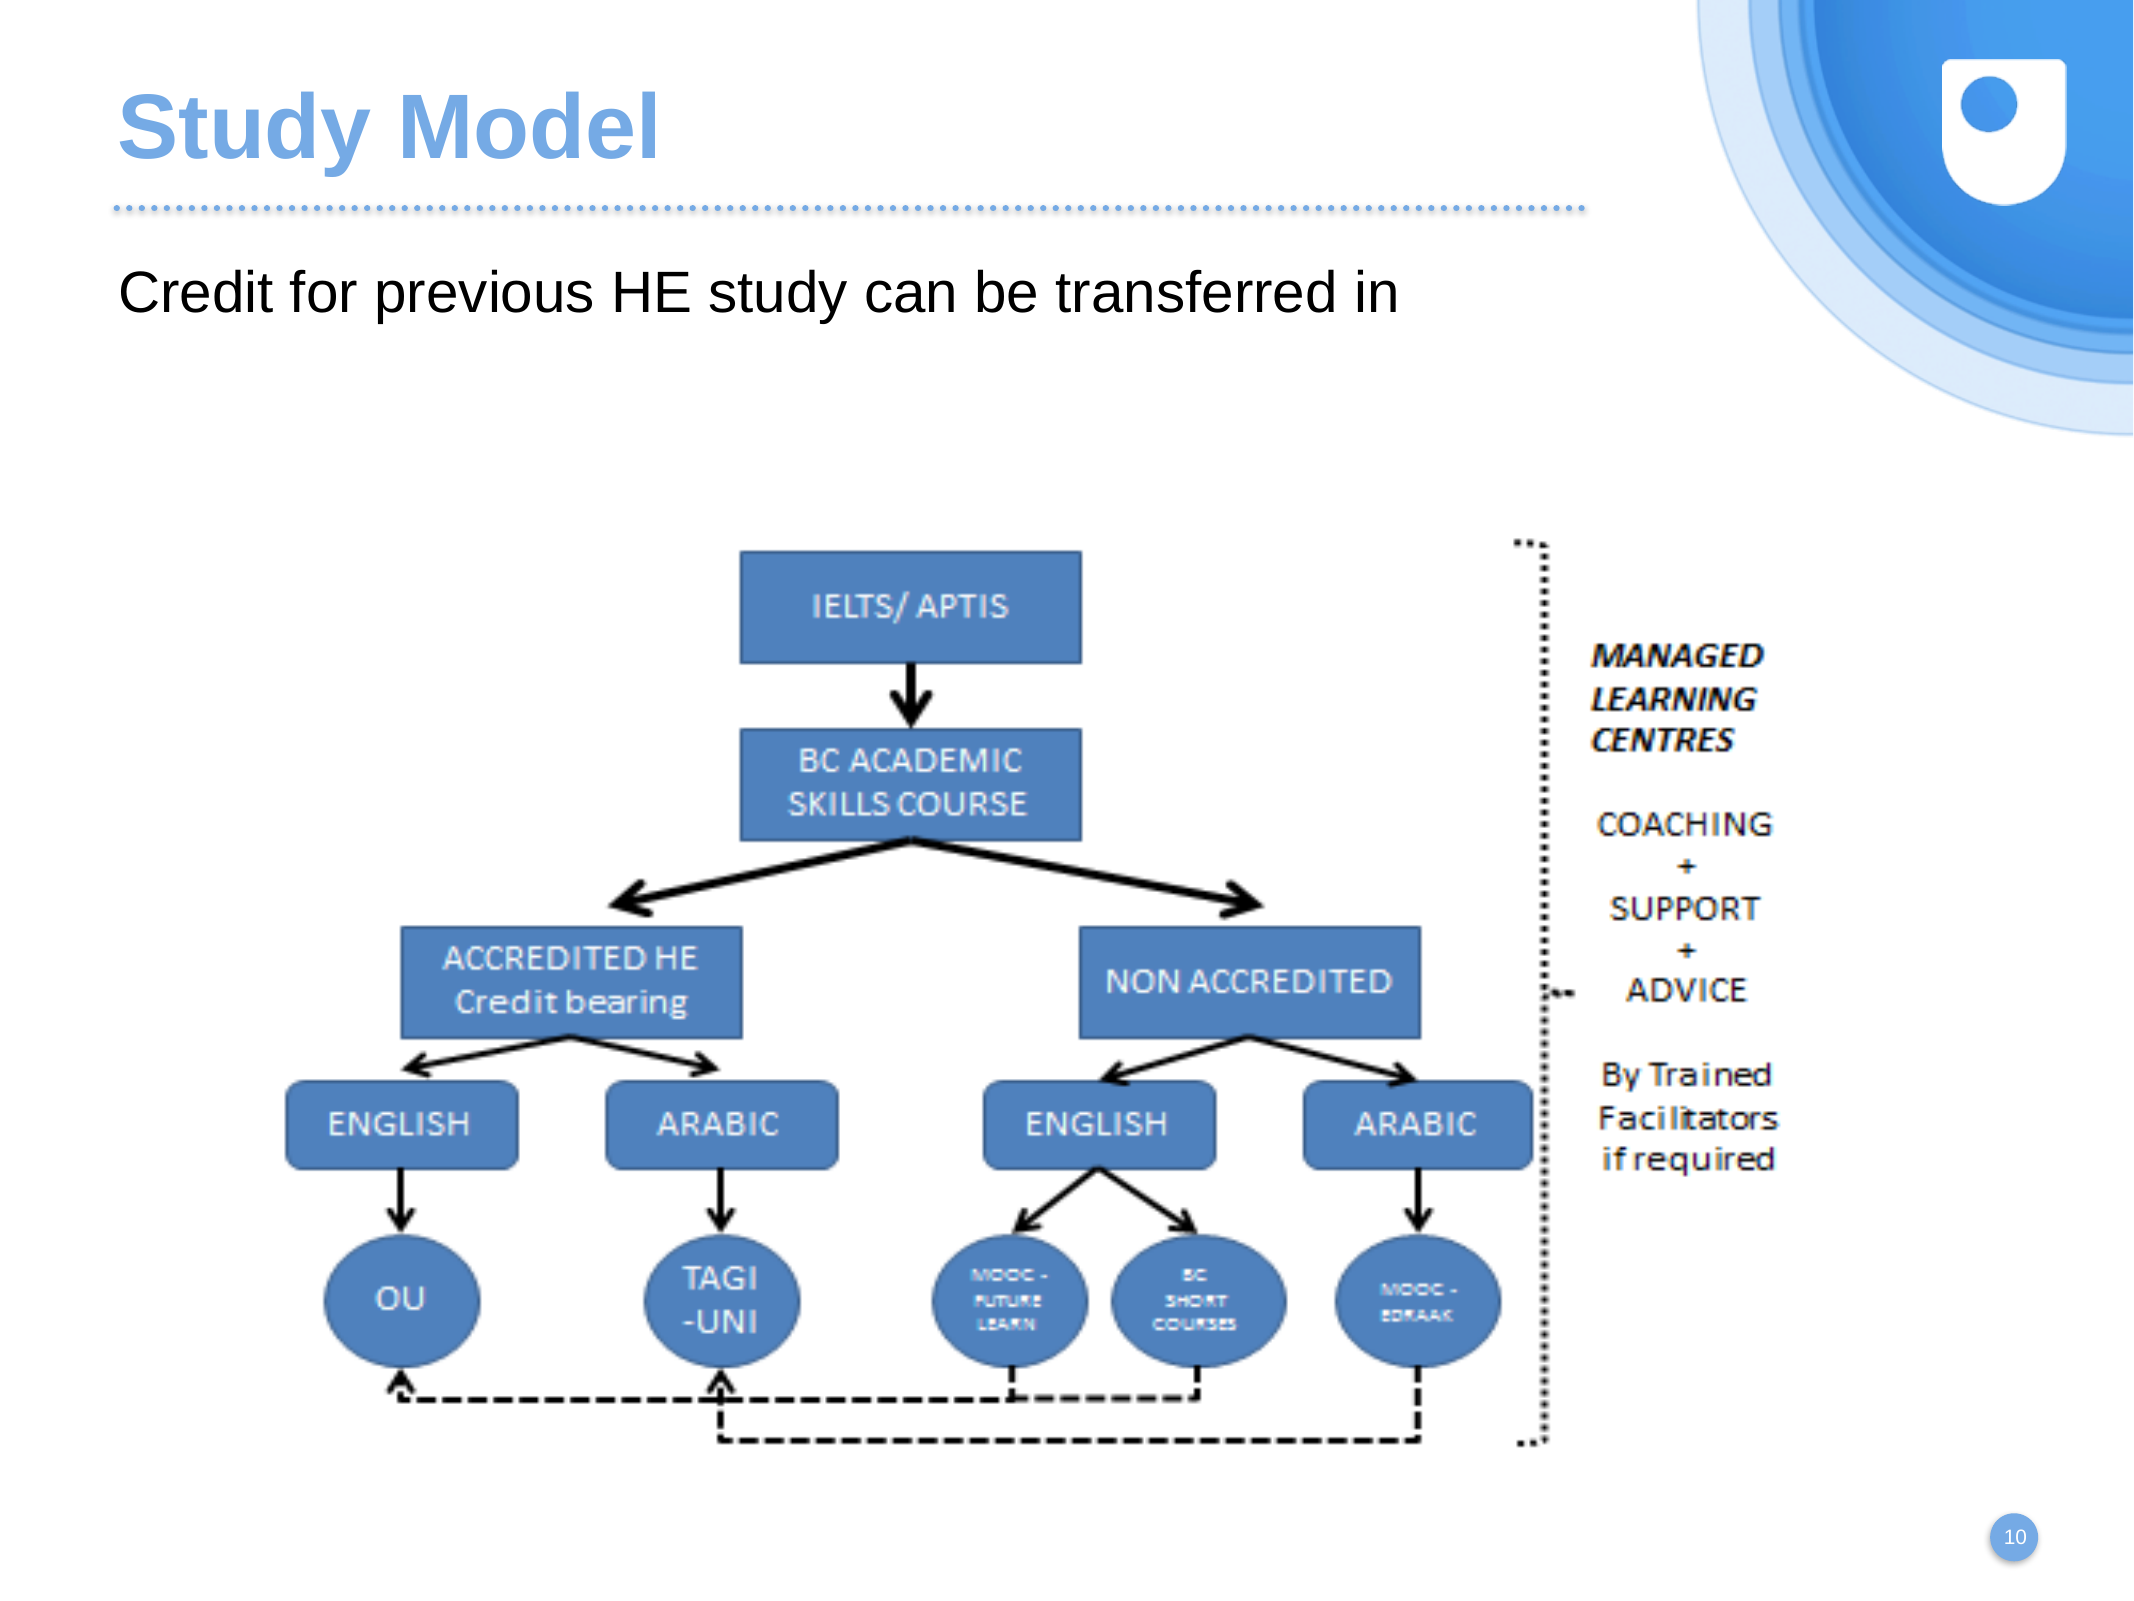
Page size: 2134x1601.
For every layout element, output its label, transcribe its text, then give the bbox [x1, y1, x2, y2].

slide_number 10 [1974, 1493, 2057, 1579]
picture [264, 0, 2134, 1494]
title Study Model [117, 68, 1678, 204]
subtitle Credit for previous HE study can be transferred in [118, 253, 1678, 325]
